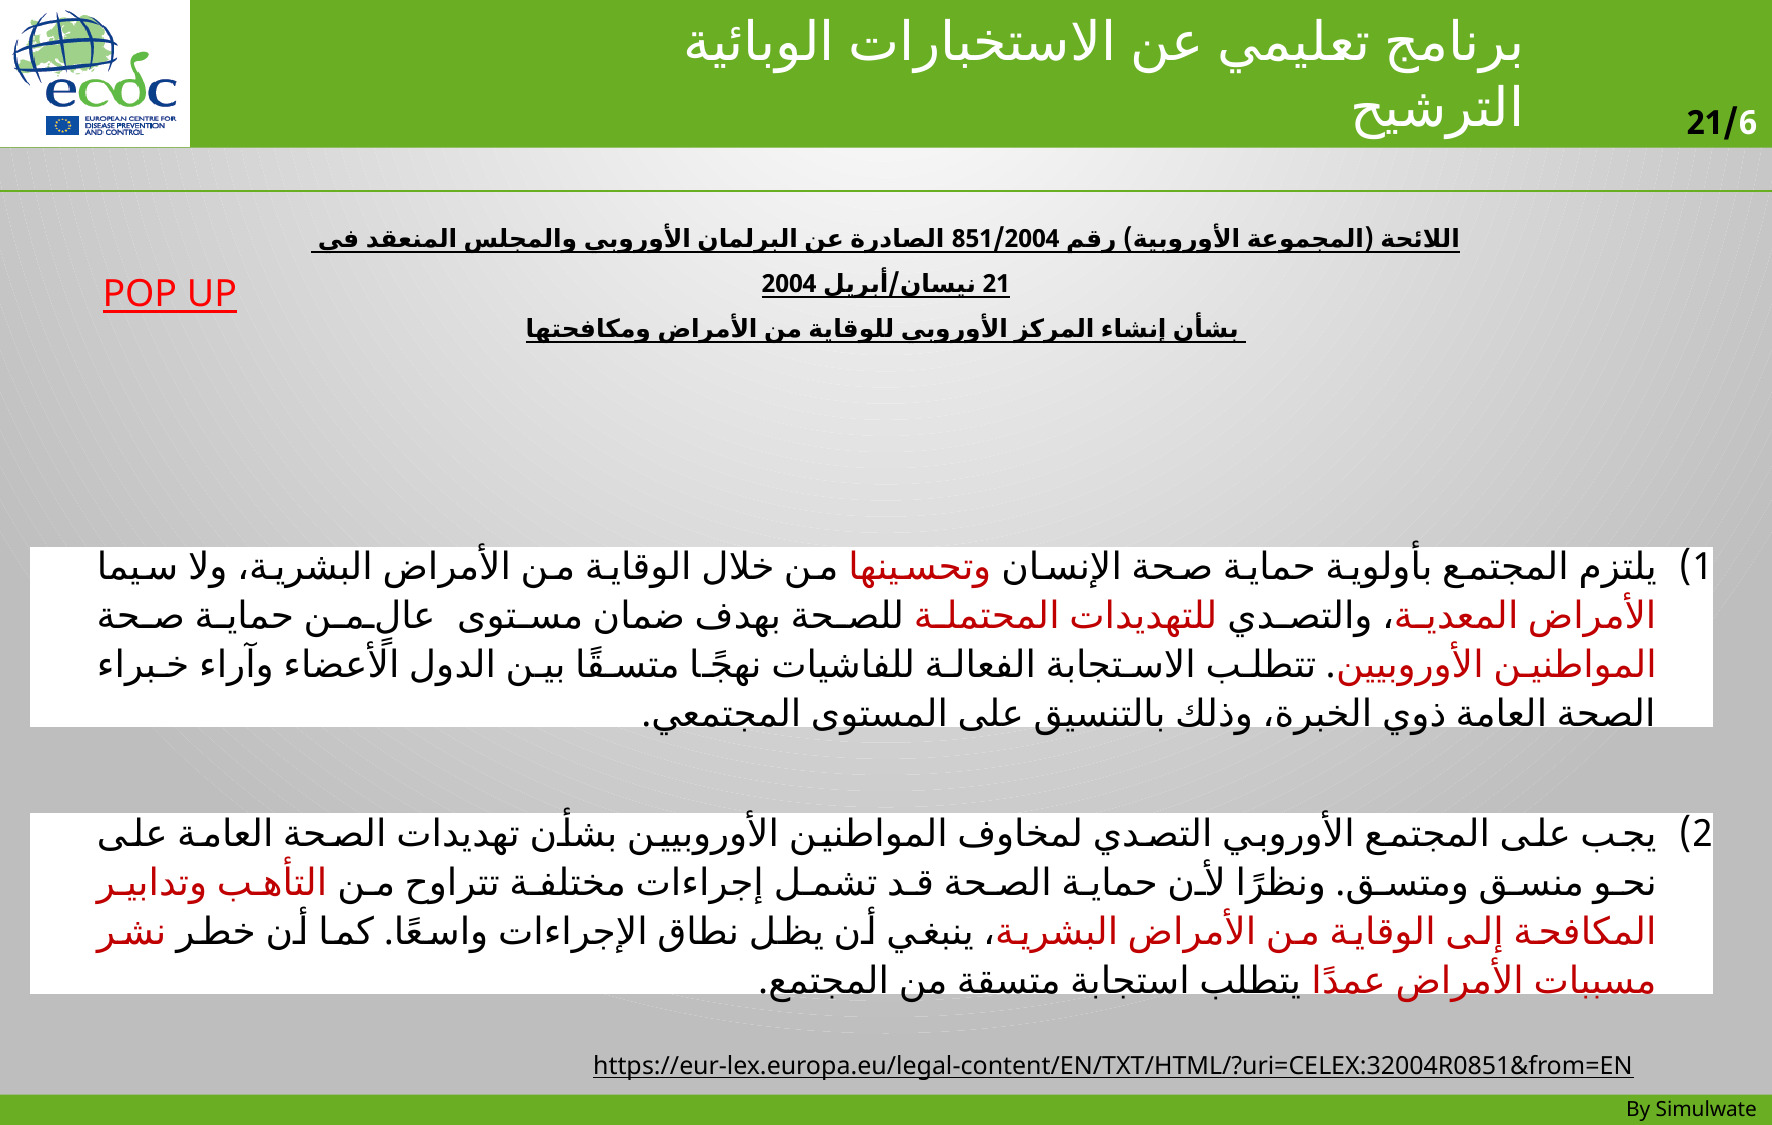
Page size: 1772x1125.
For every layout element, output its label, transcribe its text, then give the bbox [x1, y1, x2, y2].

text_box اللائحة (المجموعة الأوروبية) رقم 851/2004 الصادرة عن البرلمان الأوروبي والمجلس المنعقد في 21 نيسان/أبريل 2004 بشأن إنشاء المركز الأوروبي للوقاية من الأمراض ومكافحتها [0, 200, 1772, 351]
text_box POP UP [0, 267, 340, 323]
table_header يجب على المجتمع الأوروبي التصدي لمخاوف المواطنين الأوروبيين بشأن تهديدات الصحة العامة على نحو منسق ومتسق. ونظرًا لأن حماية الصحة قد تشمل إجراءات مختلفة تتراوح من التأهب وتدابير المكافحة إلى الوقاية من الأمراض البشرية، ينبغي أن يظل نطاق الإجراءات واسعًا. كما أن خطر نشر مسببات الأمراض عمدًا يتطلب استجابة متسقة من المجتمع. [97, 813, 1713, 994]
table_header يلتزم المجتمع بأولوية حماية صحة الإنسان وتحسينها من خلال الوقاية من الأمراض البشرية، ولا سيما الأمراض المعدية، والتصدي للتهديدات المحتملة للصحة بهدف ضمان مستوى عالٍ من حماية صحة المواطنين الأوروبيين. تتطلب الاستجابة الفعالة للفاشيات نهجًا متسقًا بين الدول الأعضاء وآراء خبراء الصحة العامة ذوي الخبرة، وذلك بالتنسيق على المستوى المجتمعي. [97, 547, 1713, 727]
text_box https://eur-lex.europa.eu/legal-content/EN/TXT/HTML/?uri=CELEX:32004R0851&from=EN [342, 1045, 1772, 1088]
table_header [30, 813, 97, 994]
table_header [30, 547, 97, 727]
picture [0, 0, 190, 147]
